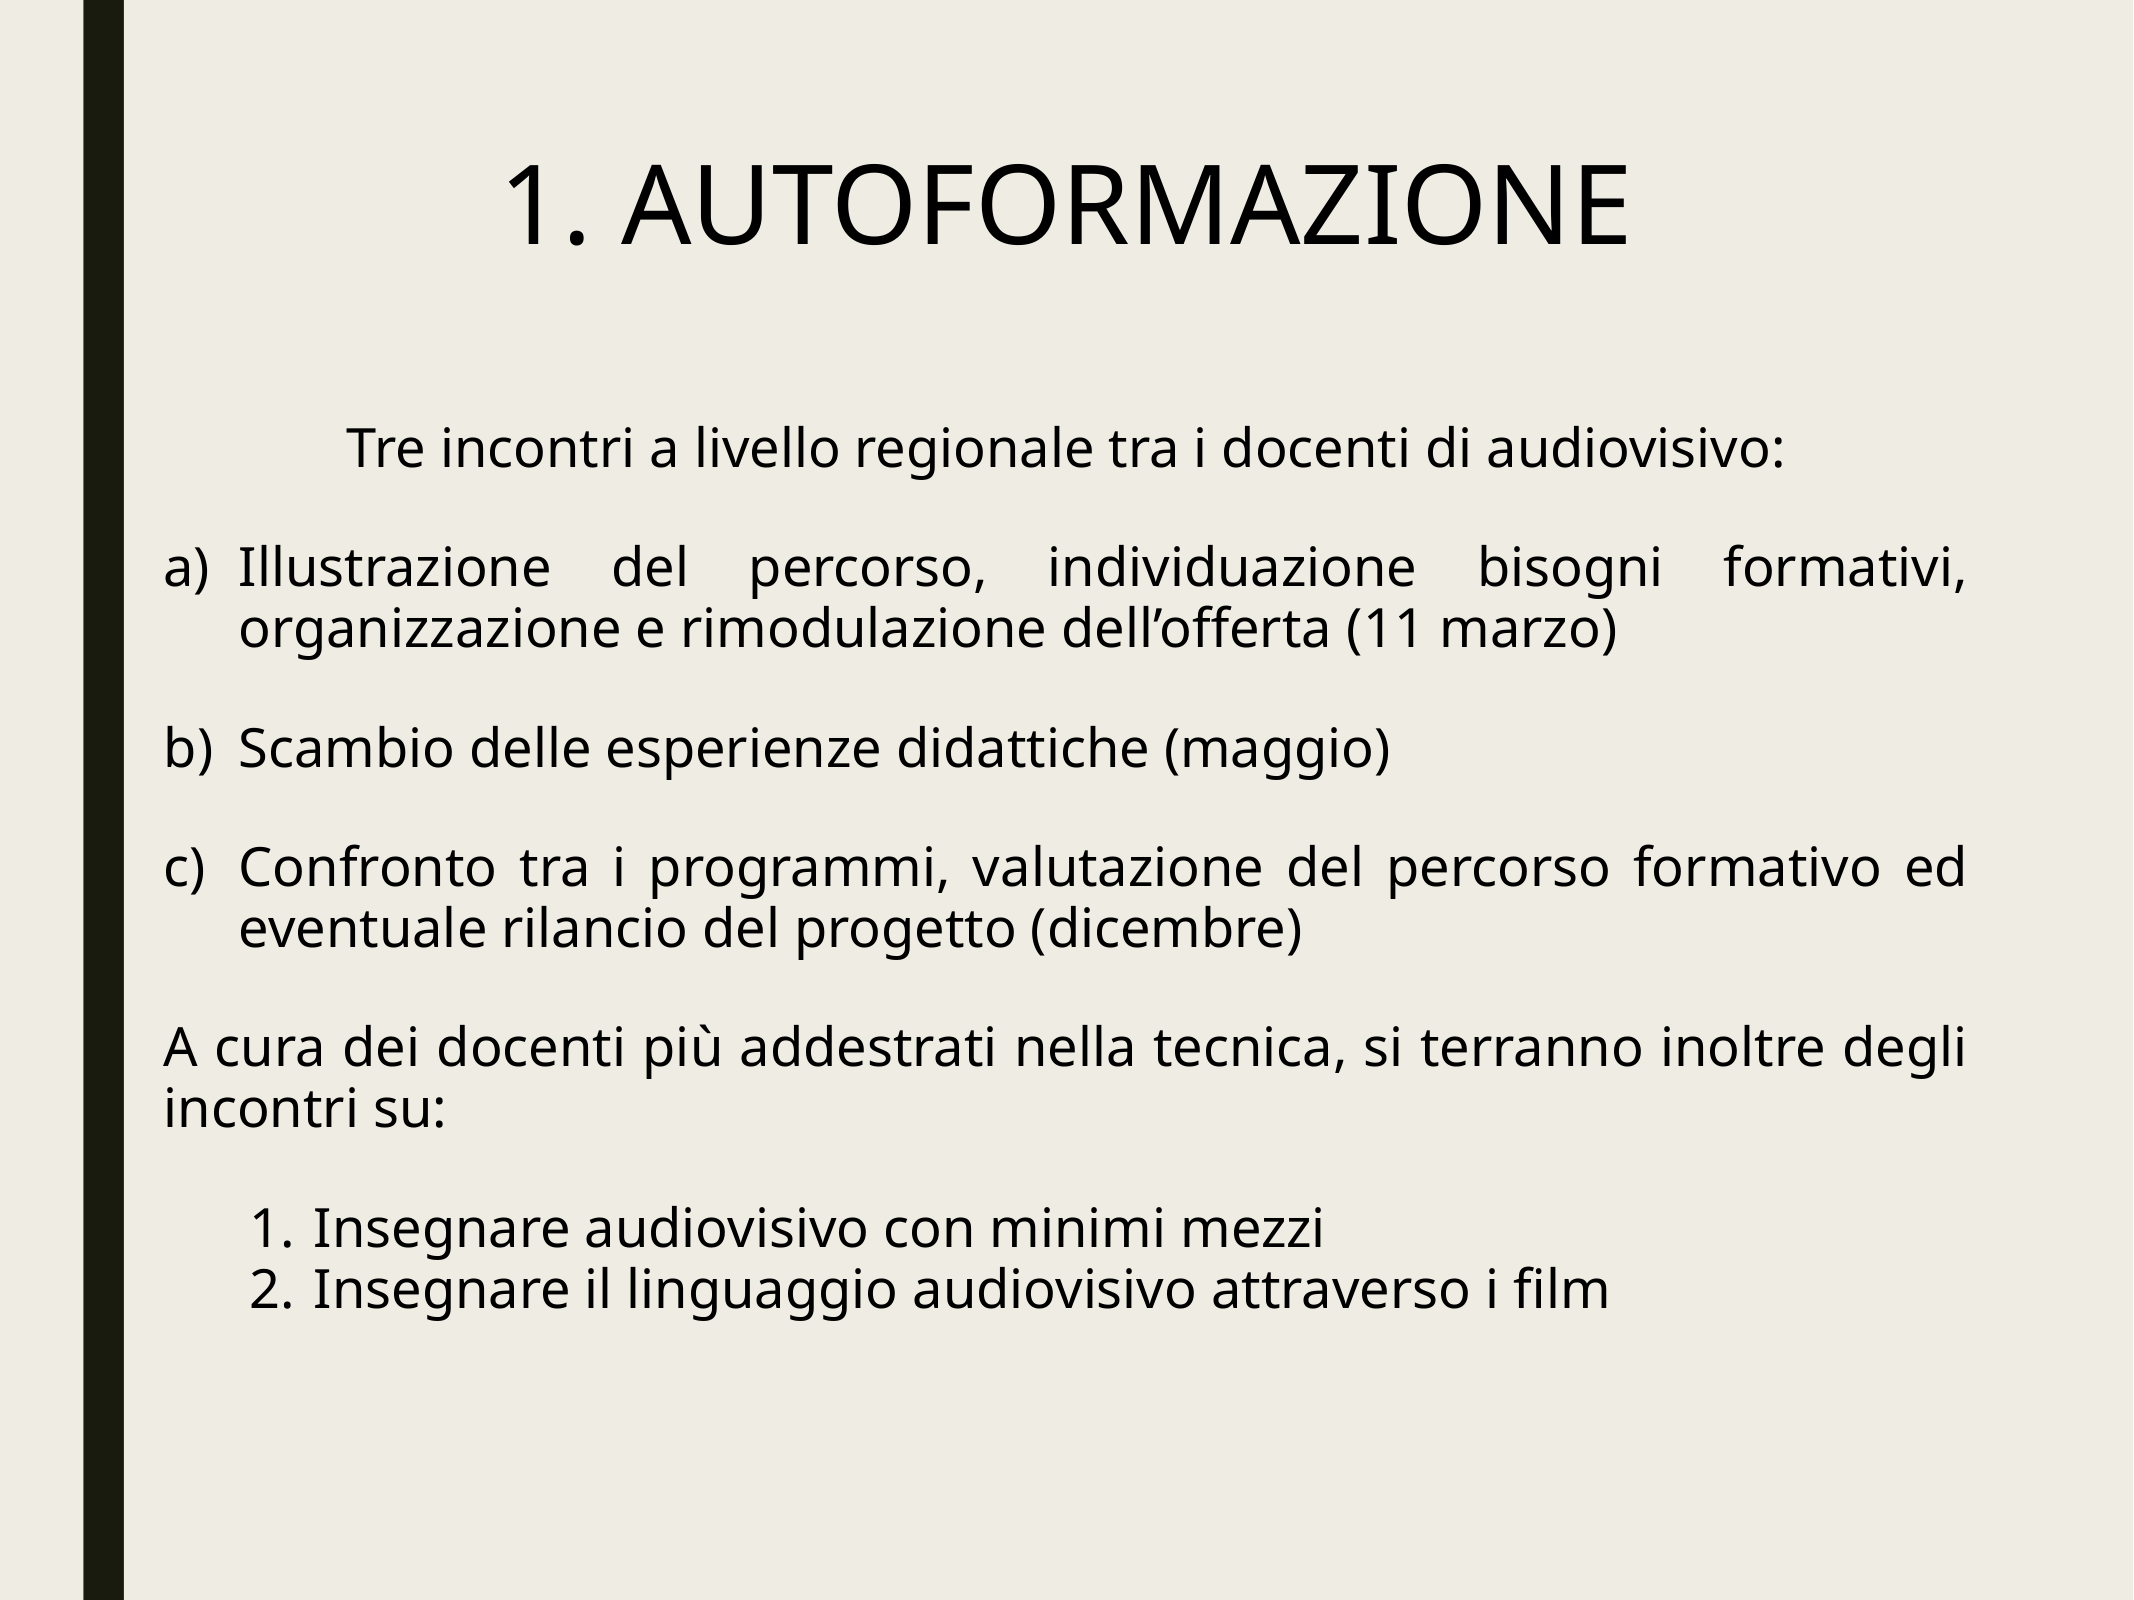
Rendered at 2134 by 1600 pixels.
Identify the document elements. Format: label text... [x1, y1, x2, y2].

title 1. AUTOFORMAZIONE [155, 142, 1978, 296]
list Tre incontri a livello regionale tra i docenti di audiovisivo: Illustrazione del percorso, individuazione bisogni formativi, organizzazione e rimodulazione dell’offerta (11 marzo) Scambio delle esperienze didattiche (maggio) Confronto tra i programmi, valutazione del percorso formativo ed eventuale rilancio del progetto (dicembre) A cura dei docenti più addestrati nella tecnica, si terranno inoltre degli incontri su: Insegnare audiovisivo con minimi mezzi Insegnare il linguaggio audiovisivo attraverso i film [155, 410, 1978, 1457]
